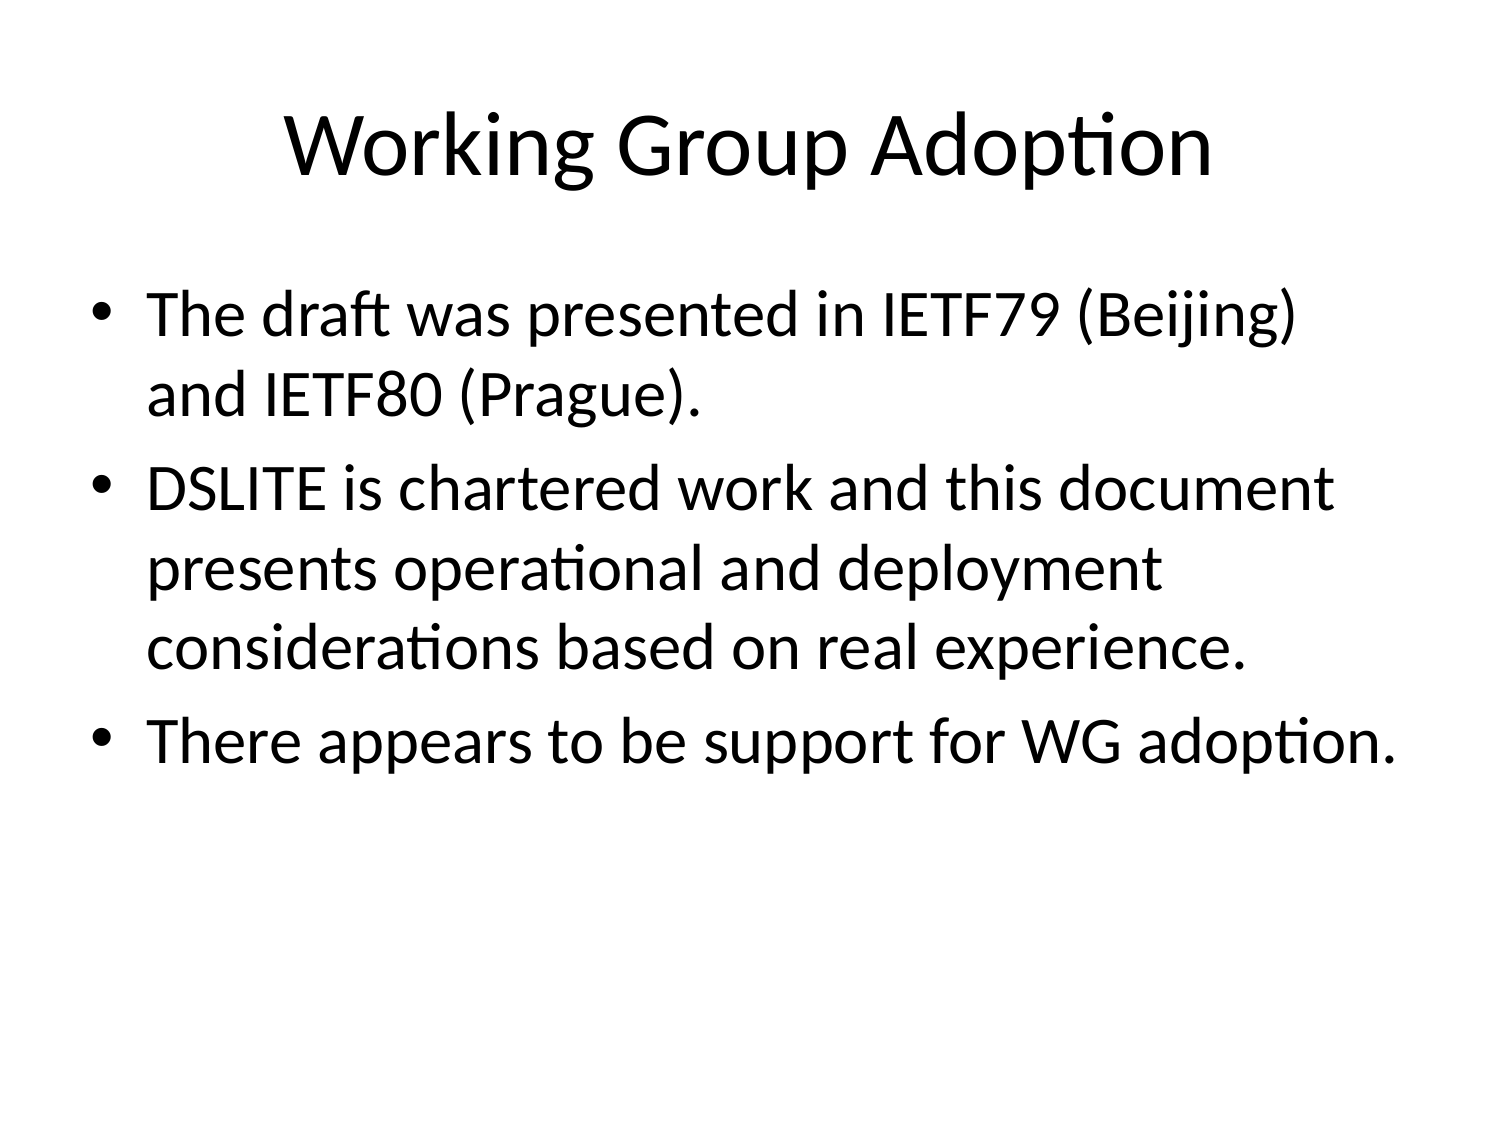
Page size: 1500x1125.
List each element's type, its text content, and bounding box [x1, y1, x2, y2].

list The draft was presented in IETF79 (Beijing) and IETF80 (Prague). DSLITE is chartered work and this document presents operational and deployment considerations based on real experience. There appears to be support for WG adoption. [74, 262, 1426, 1006]
title Working Group Adoption [74, 44, 1426, 233]
